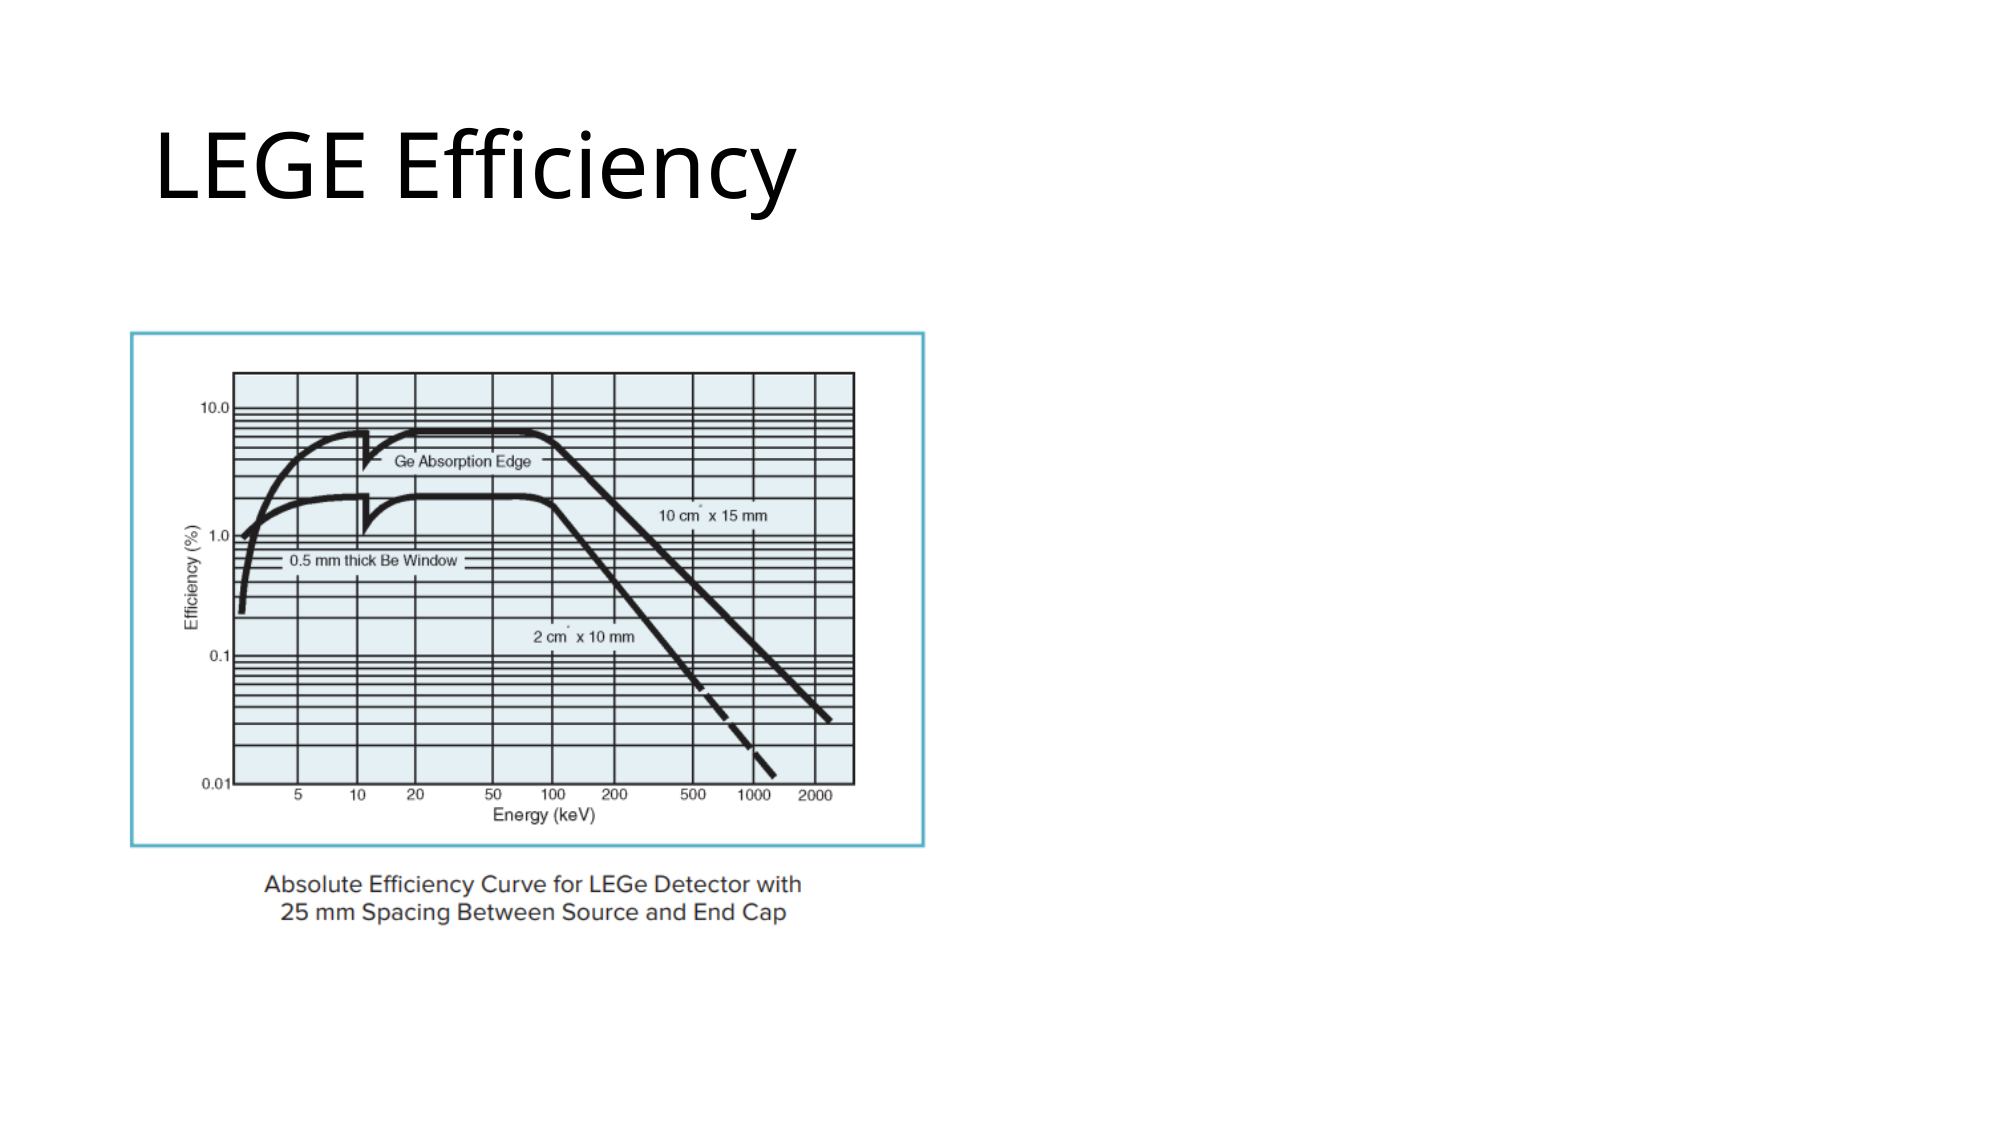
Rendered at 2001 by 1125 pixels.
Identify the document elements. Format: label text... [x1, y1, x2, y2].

picture [93, 315, 947, 948]
title LEGE Efficiency [137, 59, 1863, 278]
